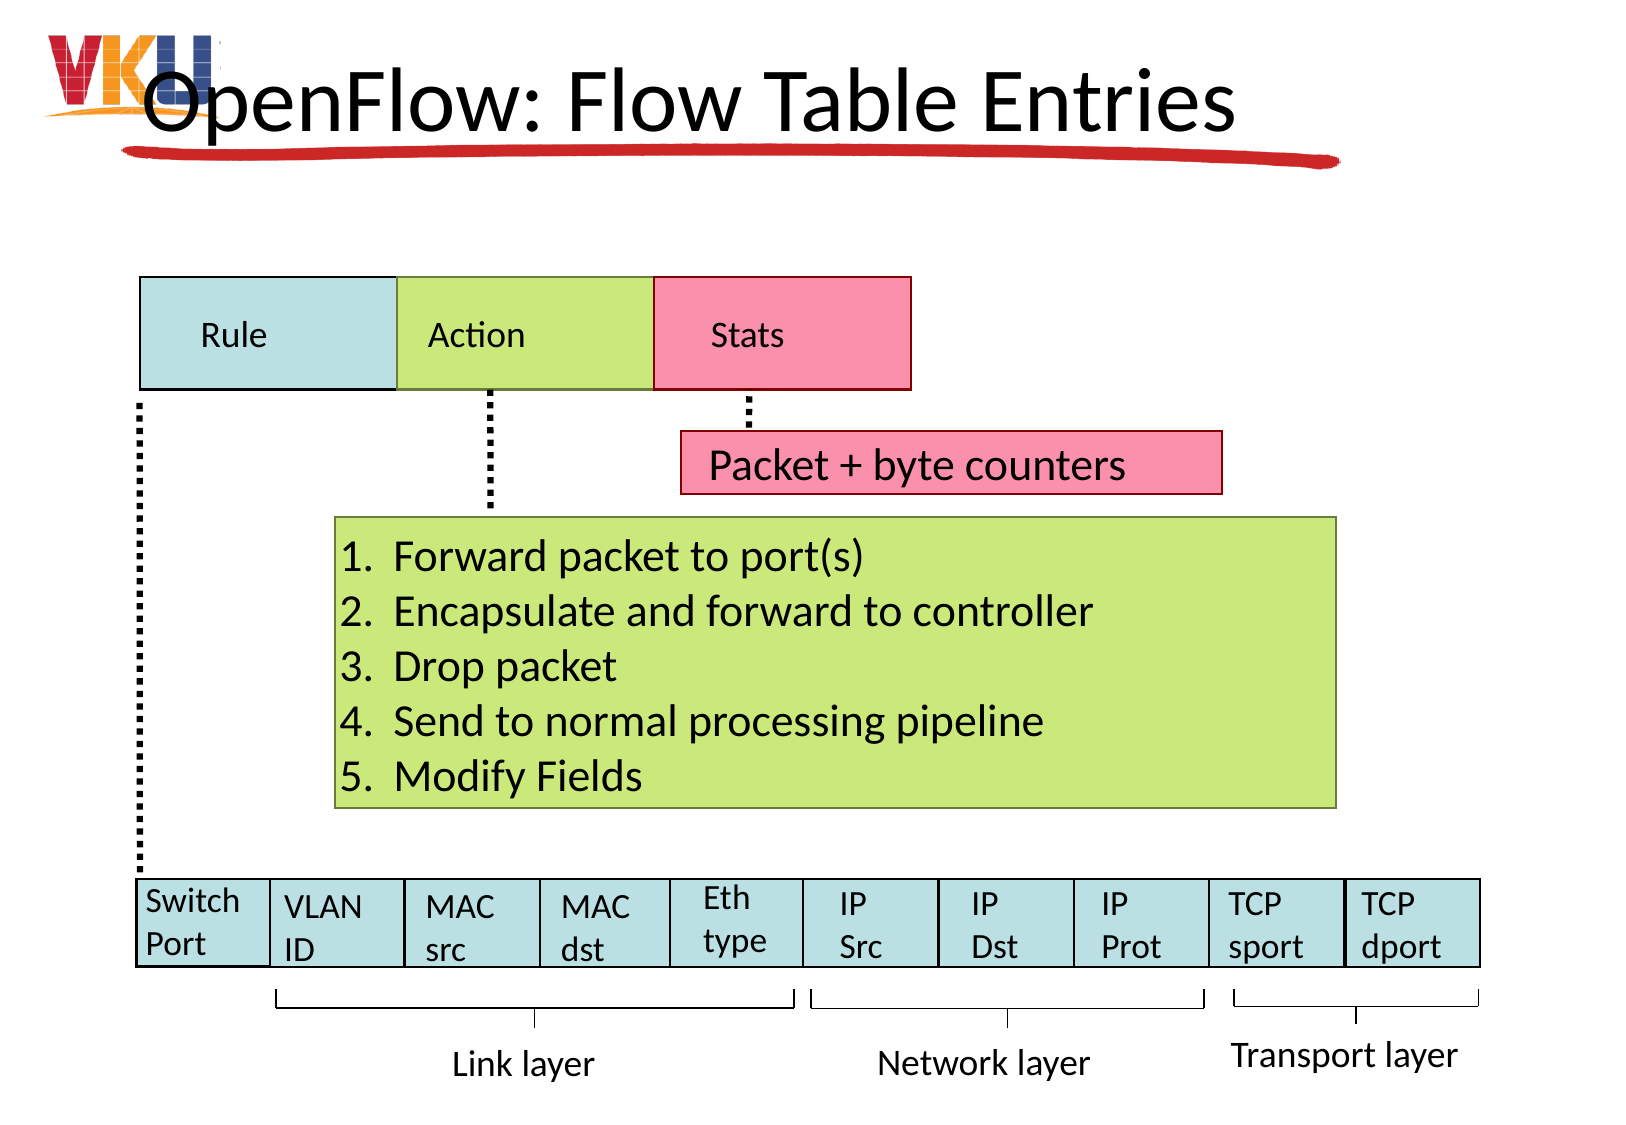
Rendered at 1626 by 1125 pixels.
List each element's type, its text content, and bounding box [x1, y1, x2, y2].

text_box MAC dst [560, 883, 631, 969]
text_box [653, 276, 911, 390]
text_box [139, 276, 396, 390]
text_box VLAN ID [284, 883, 364, 969]
text_box [1074, 878, 1209, 967]
text_box TCP sport [1228, 880, 1305, 966]
text_box [1345, 878, 1481, 967]
text_box Eth type [703, 874, 768, 960]
text_box IP Src [839, 880, 883, 966]
text_box Transport layer [1136, 1022, 1554, 1083]
text_box [405, 878, 539, 967]
text_box [680, 430, 1222, 494]
text_box [669, 878, 802, 967]
text_box Link layer [437, 1036, 611, 1092]
text_box [539, 878, 669, 967]
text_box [810, 989, 1205, 1029]
text_box [939, 878, 1074, 967]
text_box Stats [710, 310, 786, 356]
text_box Forward packet to port(s) Encapsulate and forward to controller Drop packet Send to normal processing pipeline Modify Fields [334, 517, 1337, 809]
text_box [1209, 878, 1344, 967]
text_box Action [427, 310, 527, 356]
text_box Switch Port [145, 877, 241, 963]
text_box [396, 276, 653, 390]
text_box MAC src [425, 883, 496, 969]
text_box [275, 988, 795, 1028]
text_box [1233, 988, 1479, 1025]
text_box TCP dport [1361, 880, 1443, 966]
text_box Packet + byte counters [708, 434, 1128, 490]
text_box Network layer [862, 1036, 1107, 1091]
text_box IP Prot [1101, 880, 1163, 966]
text_box [136, 878, 269, 967]
text_box Rule [200, 310, 269, 356]
text_box [802, 878, 938, 967]
text_box [269, 878, 405, 967]
title OpenFlow: Flow Table Entries [0, 1, 1382, 189]
text_box IP Dst [971, 880, 1019, 966]
picture [115, 136, 1355, 177]
